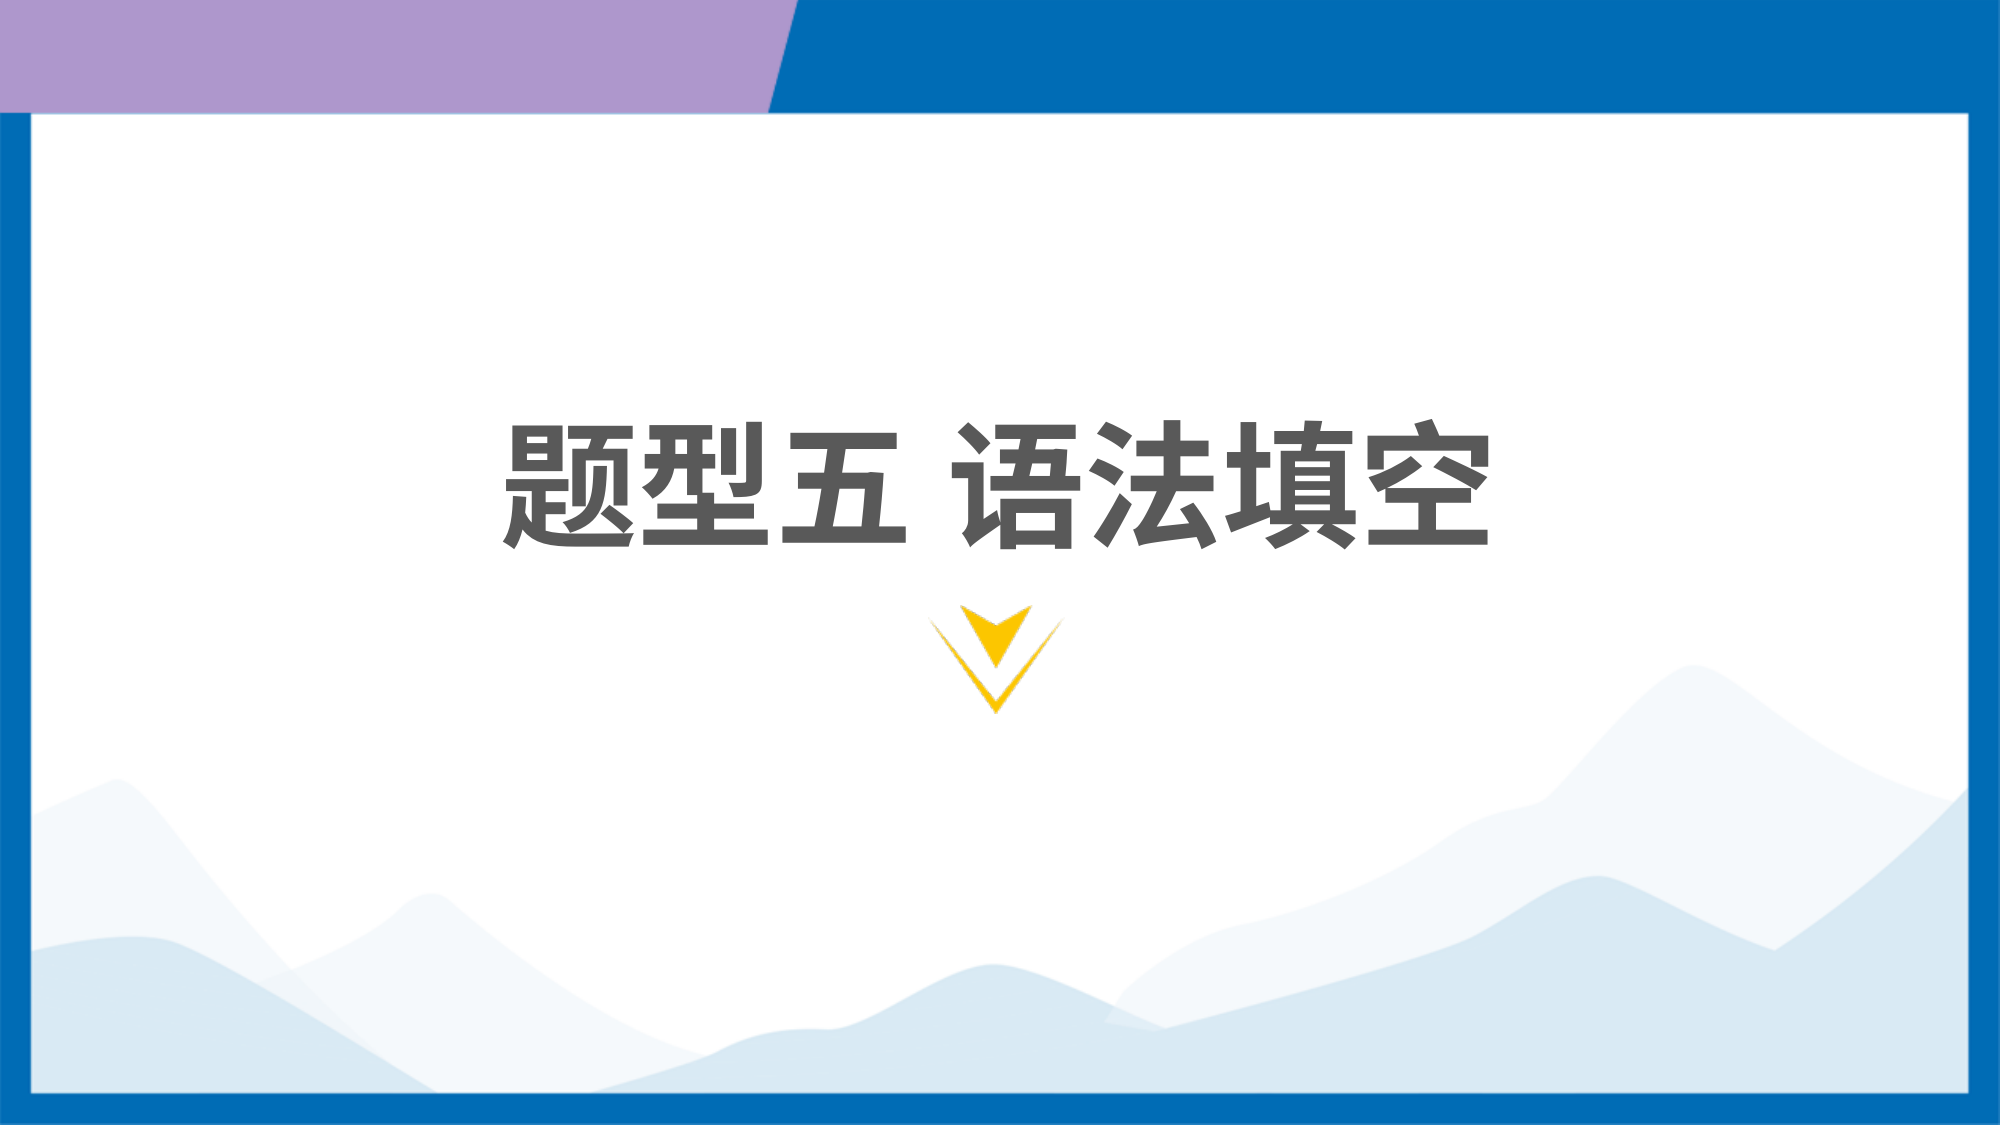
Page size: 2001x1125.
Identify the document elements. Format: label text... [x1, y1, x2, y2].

picture [0, 0, 2000, 1125]
text_box 题型五 语法填空 [35, 383, 1962, 566]
